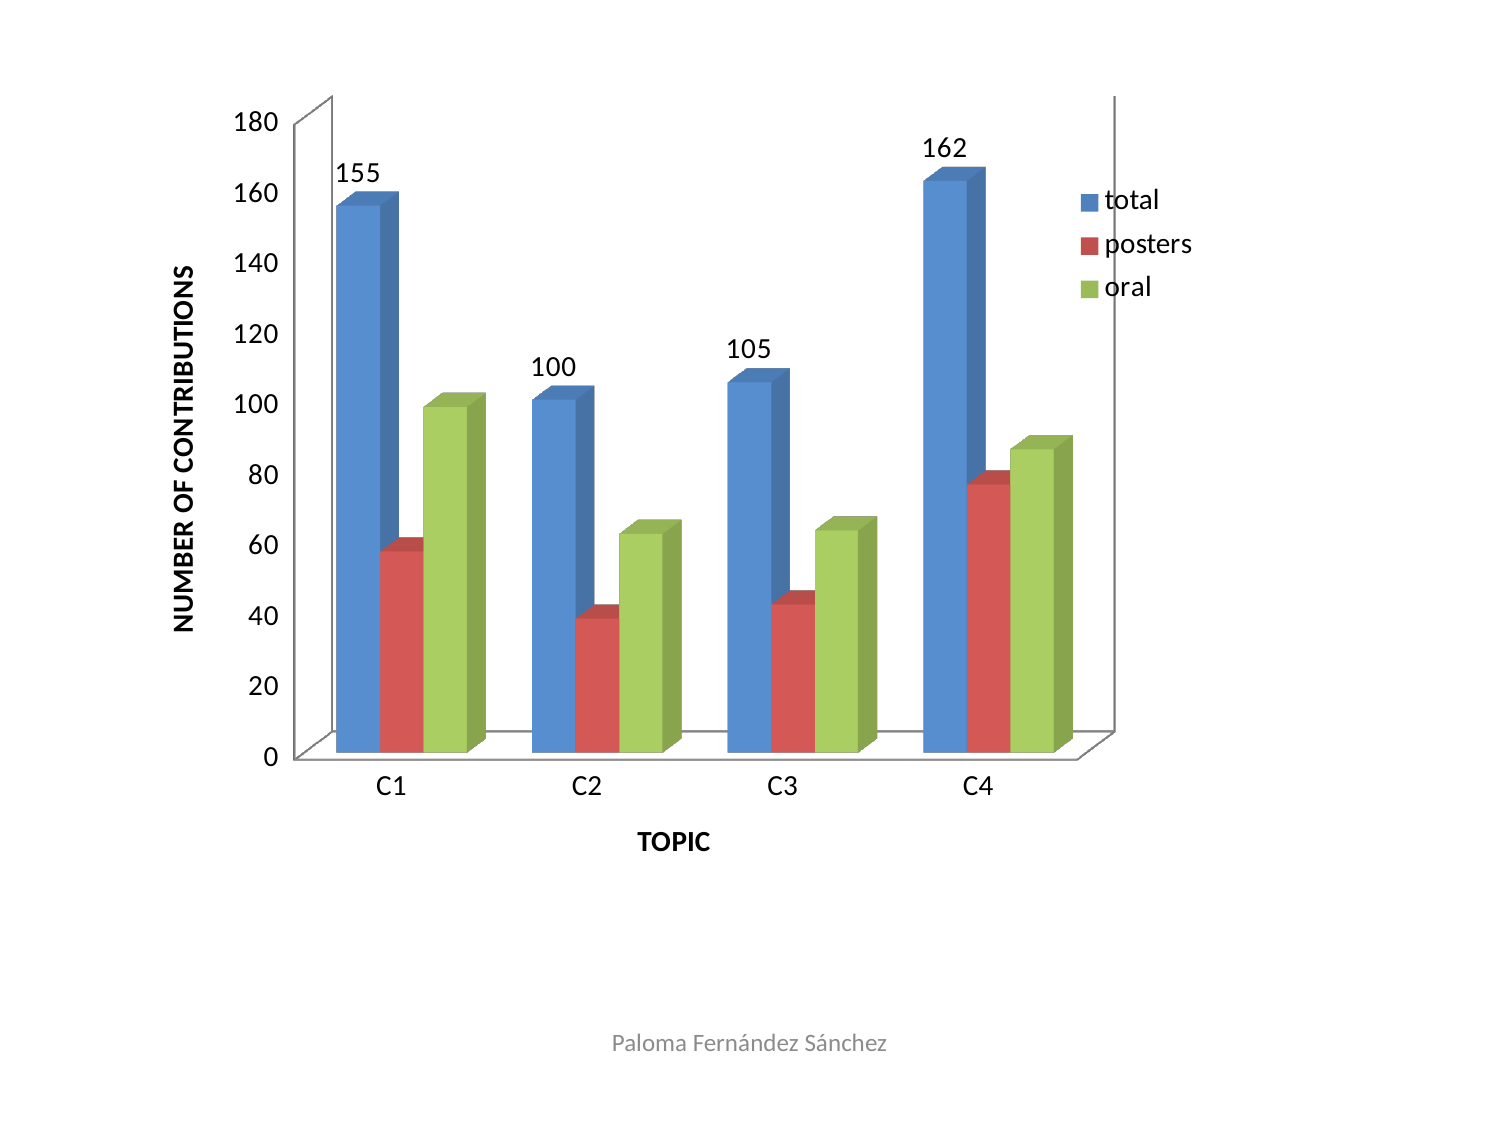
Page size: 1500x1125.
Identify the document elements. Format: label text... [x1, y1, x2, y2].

footer Paloma Fernández Sánchez [512, 1011, 988, 1072]
chart [135, 77, 1282, 894]
